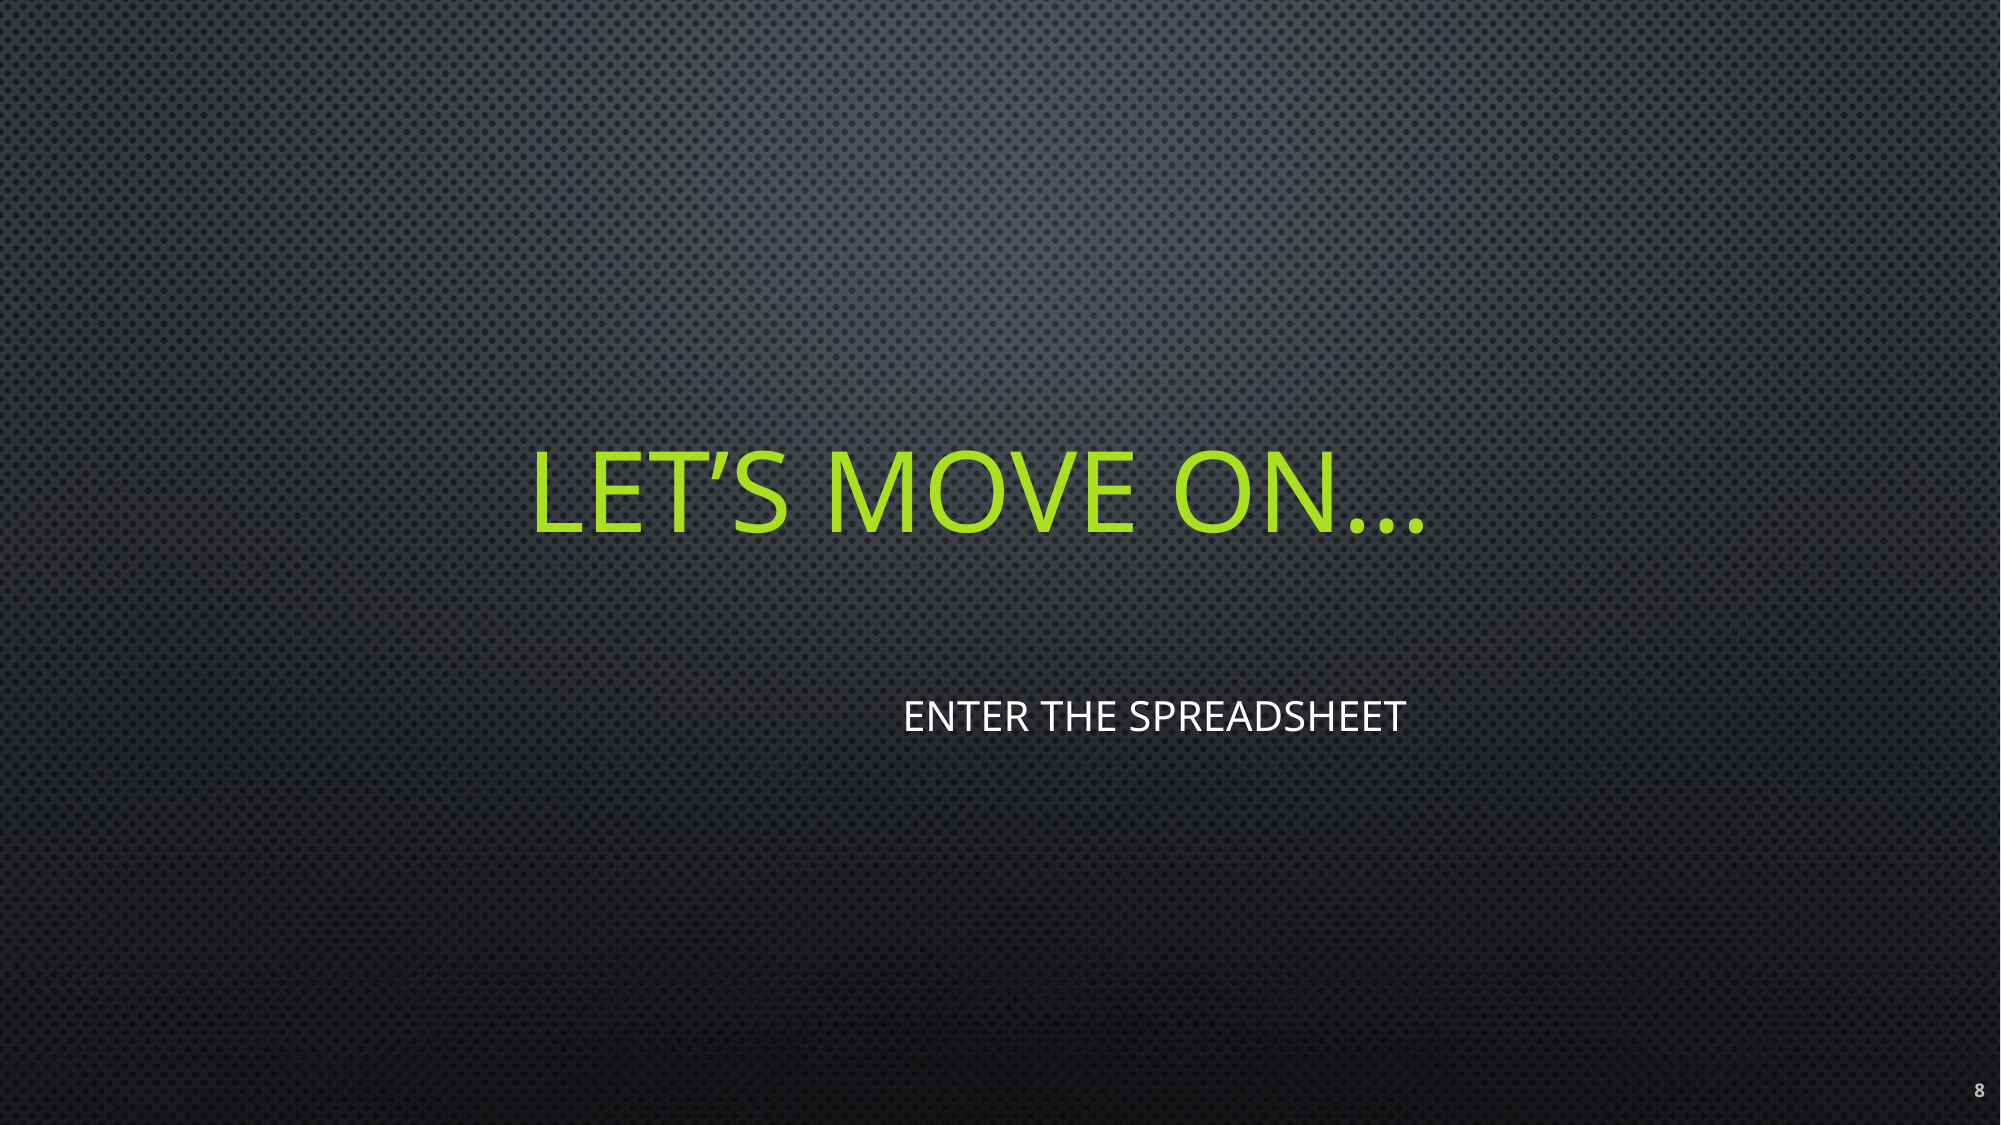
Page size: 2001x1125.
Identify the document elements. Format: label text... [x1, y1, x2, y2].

slide_number 8 [1909, 1061, 2000, 1122]
list Enter the Spreadsheet [536, 682, 1423, 929]
title Let’s Move On… [116, 94, 1842, 563]
